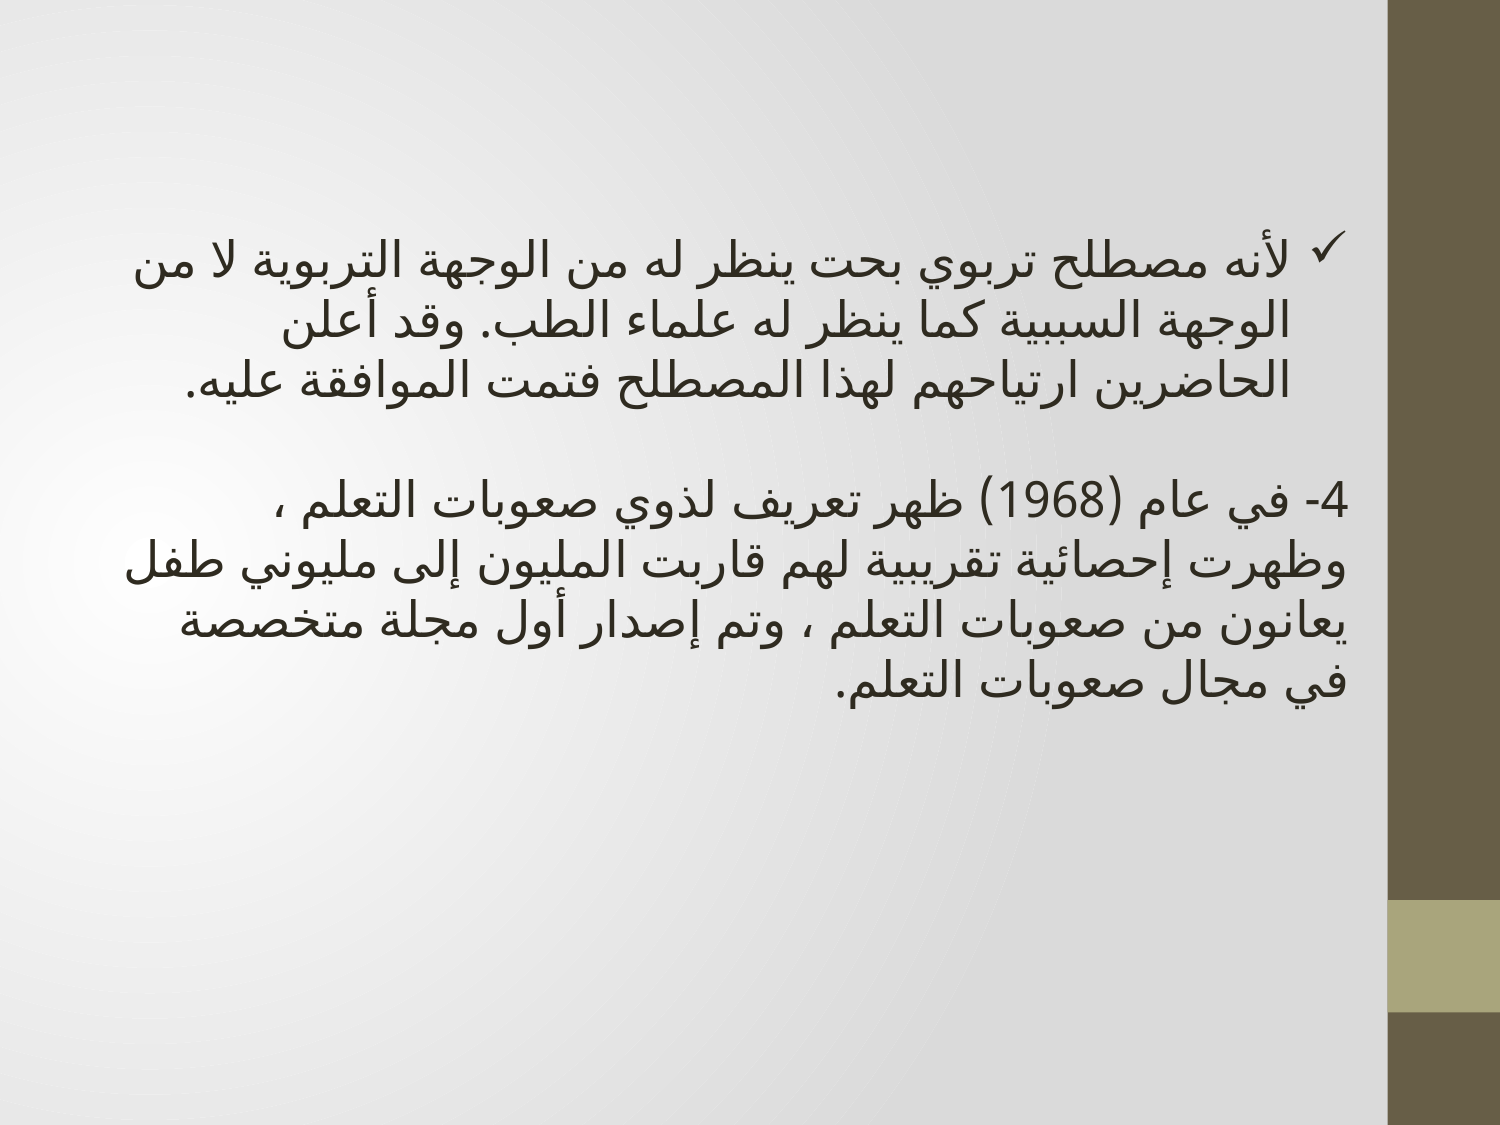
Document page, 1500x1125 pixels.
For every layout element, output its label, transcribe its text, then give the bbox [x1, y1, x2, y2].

text_box لأنه مصطلح تربوي بحت ينظر له من الوجهة التربوية لا من الوجهة السببية كما ينظر له علماء الطب. وقد أعلن الحاضرين ارتياحهم لهذا المصطلح فتمت الموافقة عليه. 4- في عام (1968) ظهر تعريف لذوي صعوبات التعلم ، وظهرت إحصائية تقريبية لهم قاربت المليون إلى مليوني طفل يعانون من صعوبات التعلم ، وتم إصدار أول مجلة متخصصة في مجال صعوبات التعلم. [88, 219, 1365, 760]
